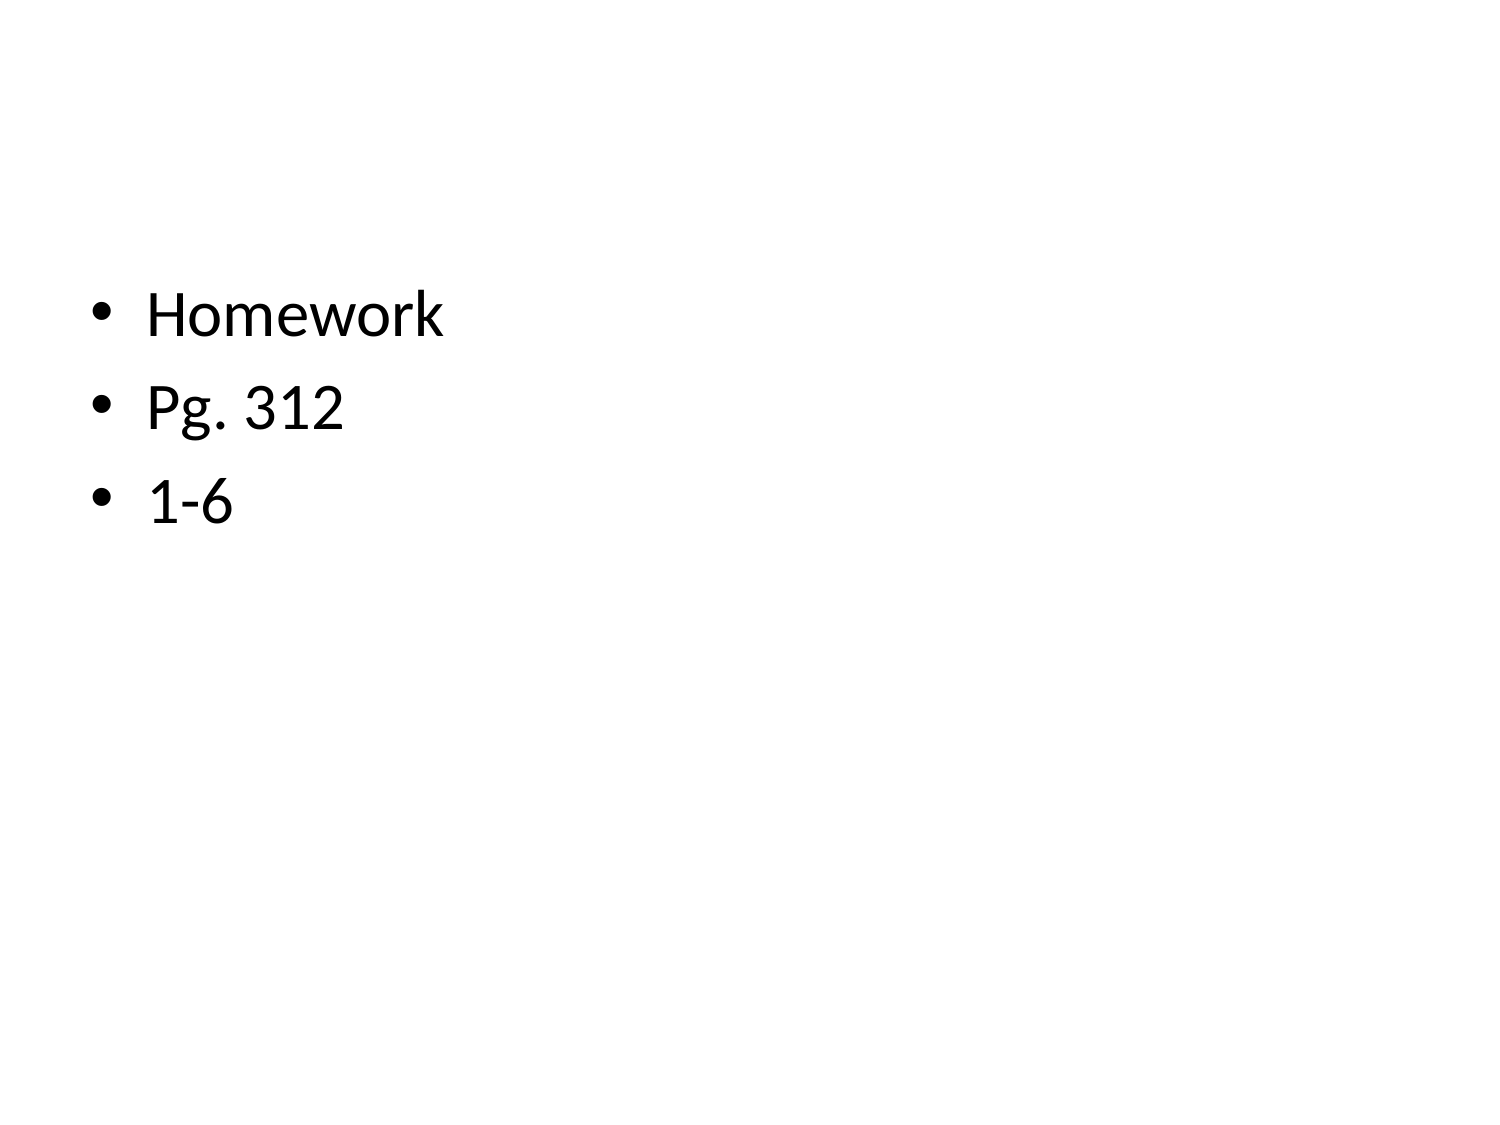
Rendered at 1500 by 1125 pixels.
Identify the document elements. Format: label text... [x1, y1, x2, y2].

list Homework Pg. 312 1-6 [75, 262, 1425, 1005]
